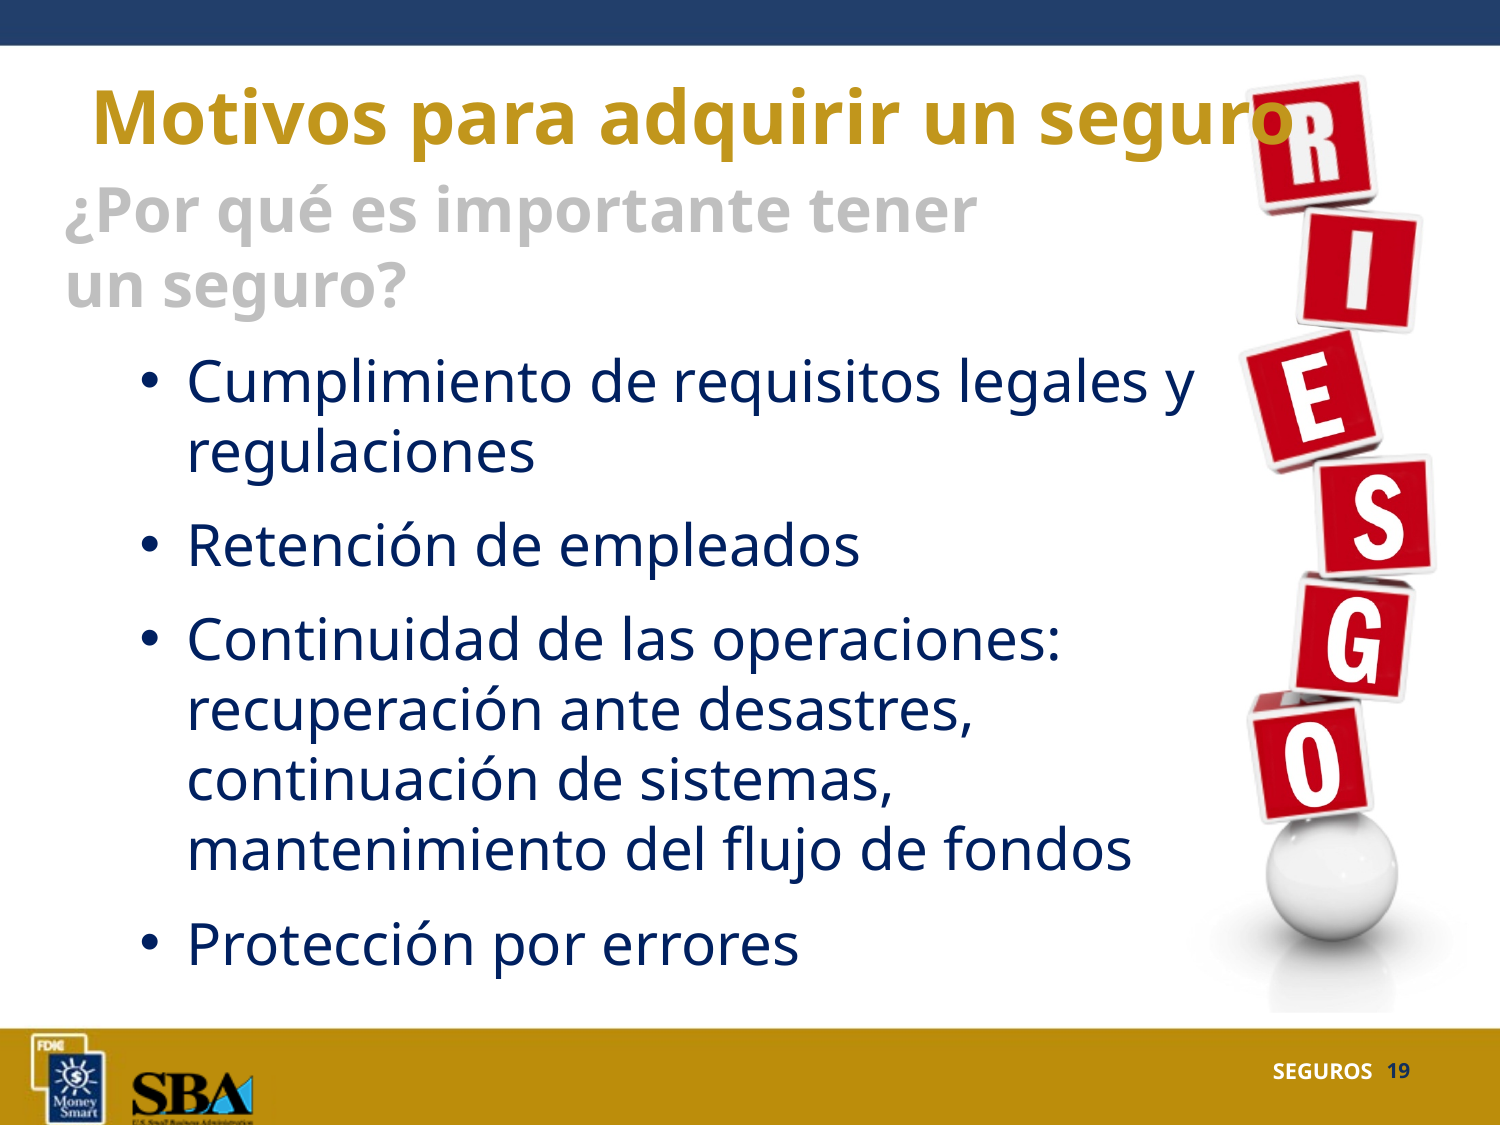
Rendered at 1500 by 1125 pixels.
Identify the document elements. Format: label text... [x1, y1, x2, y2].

picture [0, 0, 1500, 1125]
list ¿Por qué es importante tener un seguro? Cumplimiento de requisitos legales y regulaciones Retención de empleados Continuidad de las operaciones: recuperación ante desastres, continuación de sistemas, mantenimiento del flujo de fondos Protección por errores [49, 162, 1400, 1029]
title Motivos para adquirir un seguro [74, 62, 1426, 162]
